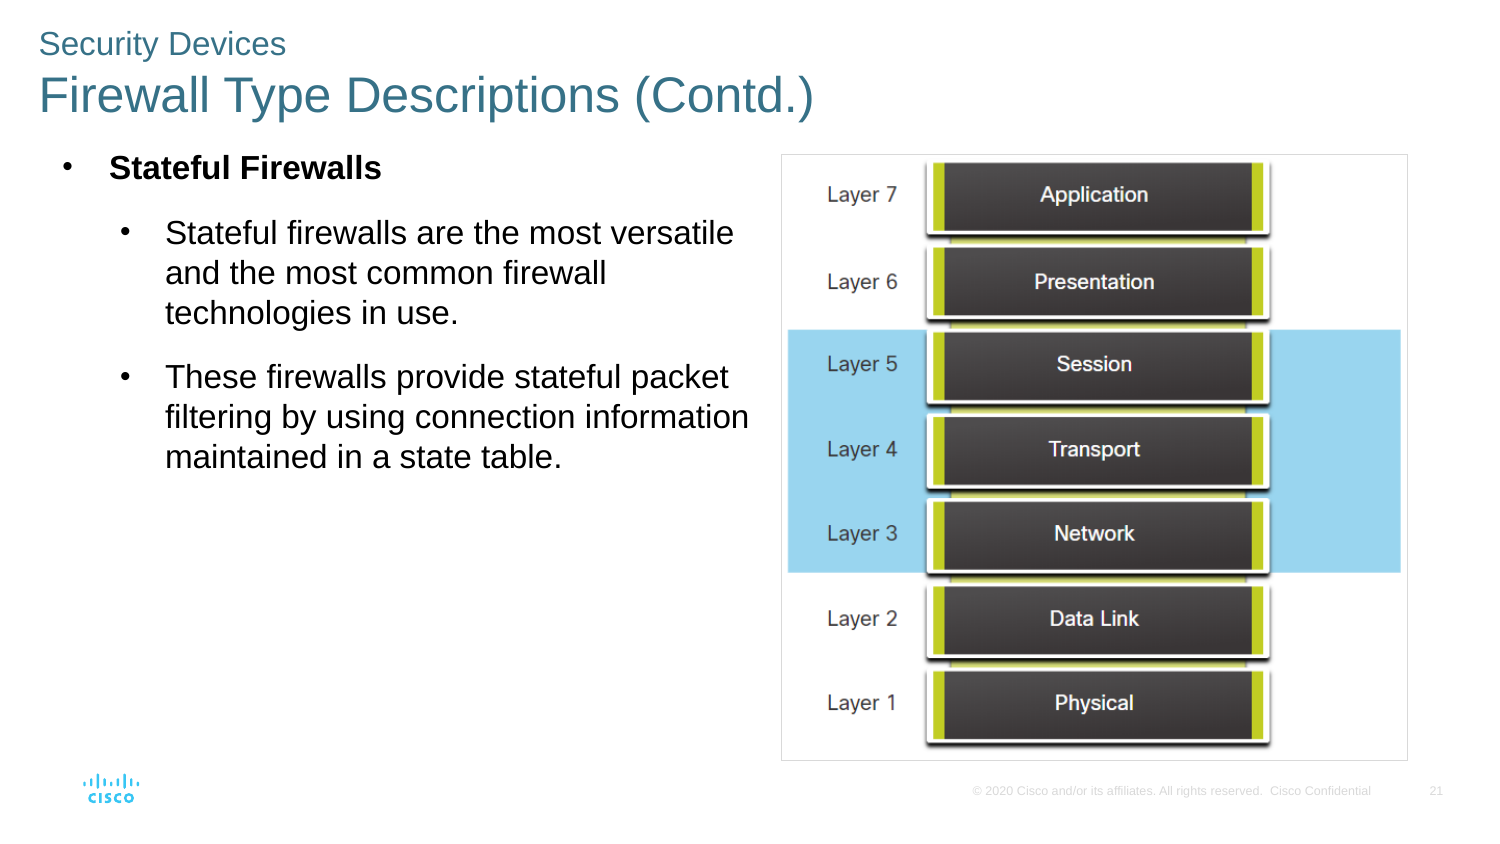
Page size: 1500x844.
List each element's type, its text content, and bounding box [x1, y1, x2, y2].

list Stateful Firewalls Stateful firewalls are the most versatile and the most common firewall technologies in use. These firewalls provide stateful packet filtering by using connection information maintained in a state table. [17, 138, 782, 744]
picture [781, 154, 1408, 761]
text_box Security Devices Firewall Type Descriptions (Contd.) [23, 10, 1500, 135]
